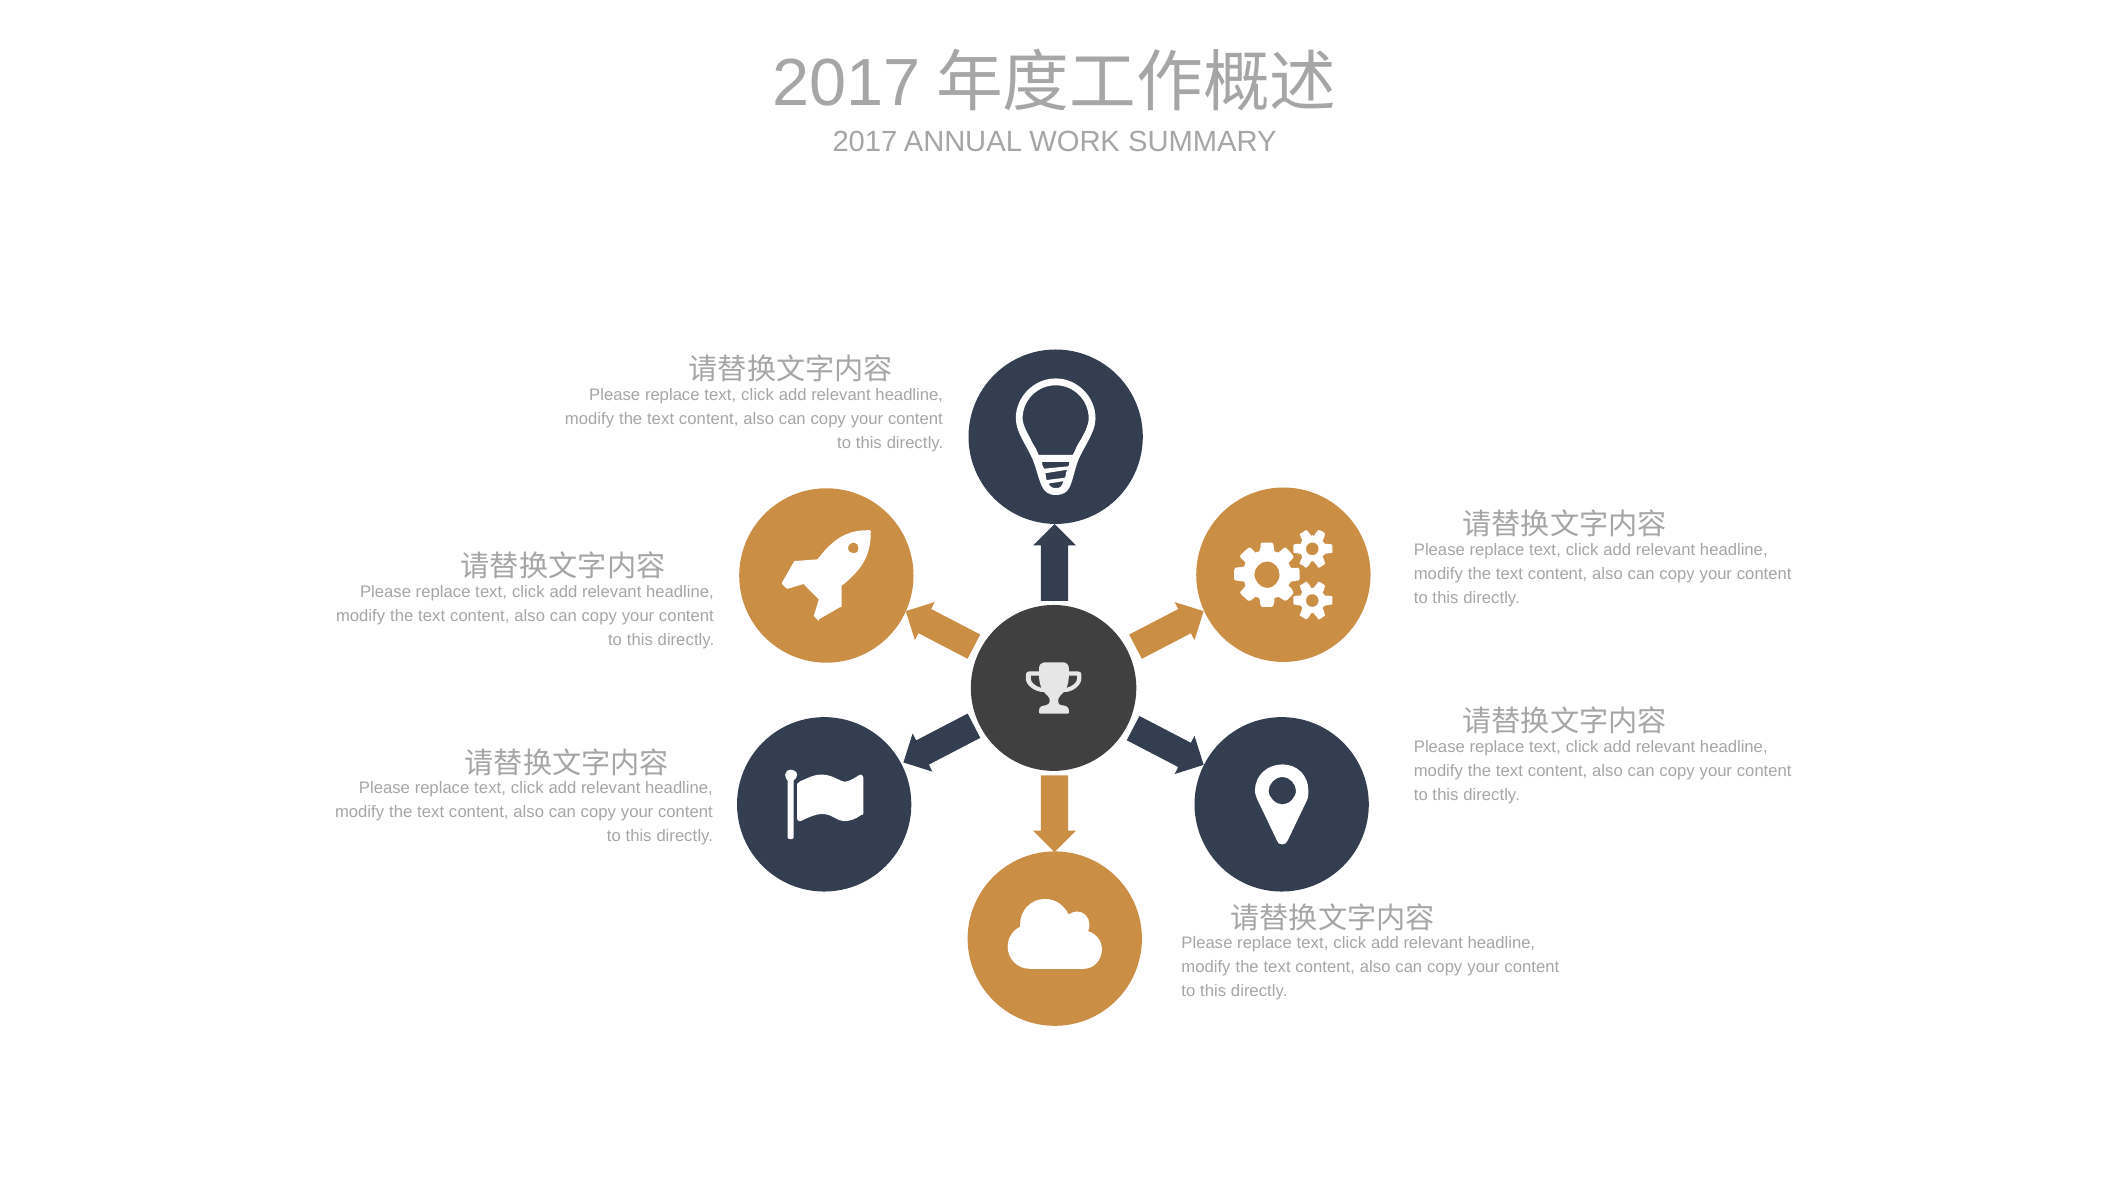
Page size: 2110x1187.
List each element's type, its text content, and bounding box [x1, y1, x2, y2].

text_box [1033, 524, 1077, 601]
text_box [1413, 695, 1807, 803]
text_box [968, 349, 1143, 524]
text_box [1413, 498, 1807, 608]
text_box [1137, 602, 1196, 659]
text_box 2017年度工作概述 [730, 38, 1379, 119]
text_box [1196, 487, 1371, 662]
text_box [1181, 891, 1574, 999]
text_box [914, 602, 970, 659]
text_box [552, 343, 944, 453]
text_box 2017 ANNUAL WORK SUMMARY [824, 122, 1285, 158]
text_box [736, 717, 912, 892]
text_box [322, 737, 720, 846]
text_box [323, 540, 716, 650]
text_box [1137, 715, 1194, 775]
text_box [967, 851, 1142, 1026]
text_box [1033, 775, 1077, 851]
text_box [1194, 717, 1369, 891]
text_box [739, 488, 914, 663]
text_box [912, 713, 970, 772]
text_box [970, 604, 1137, 771]
